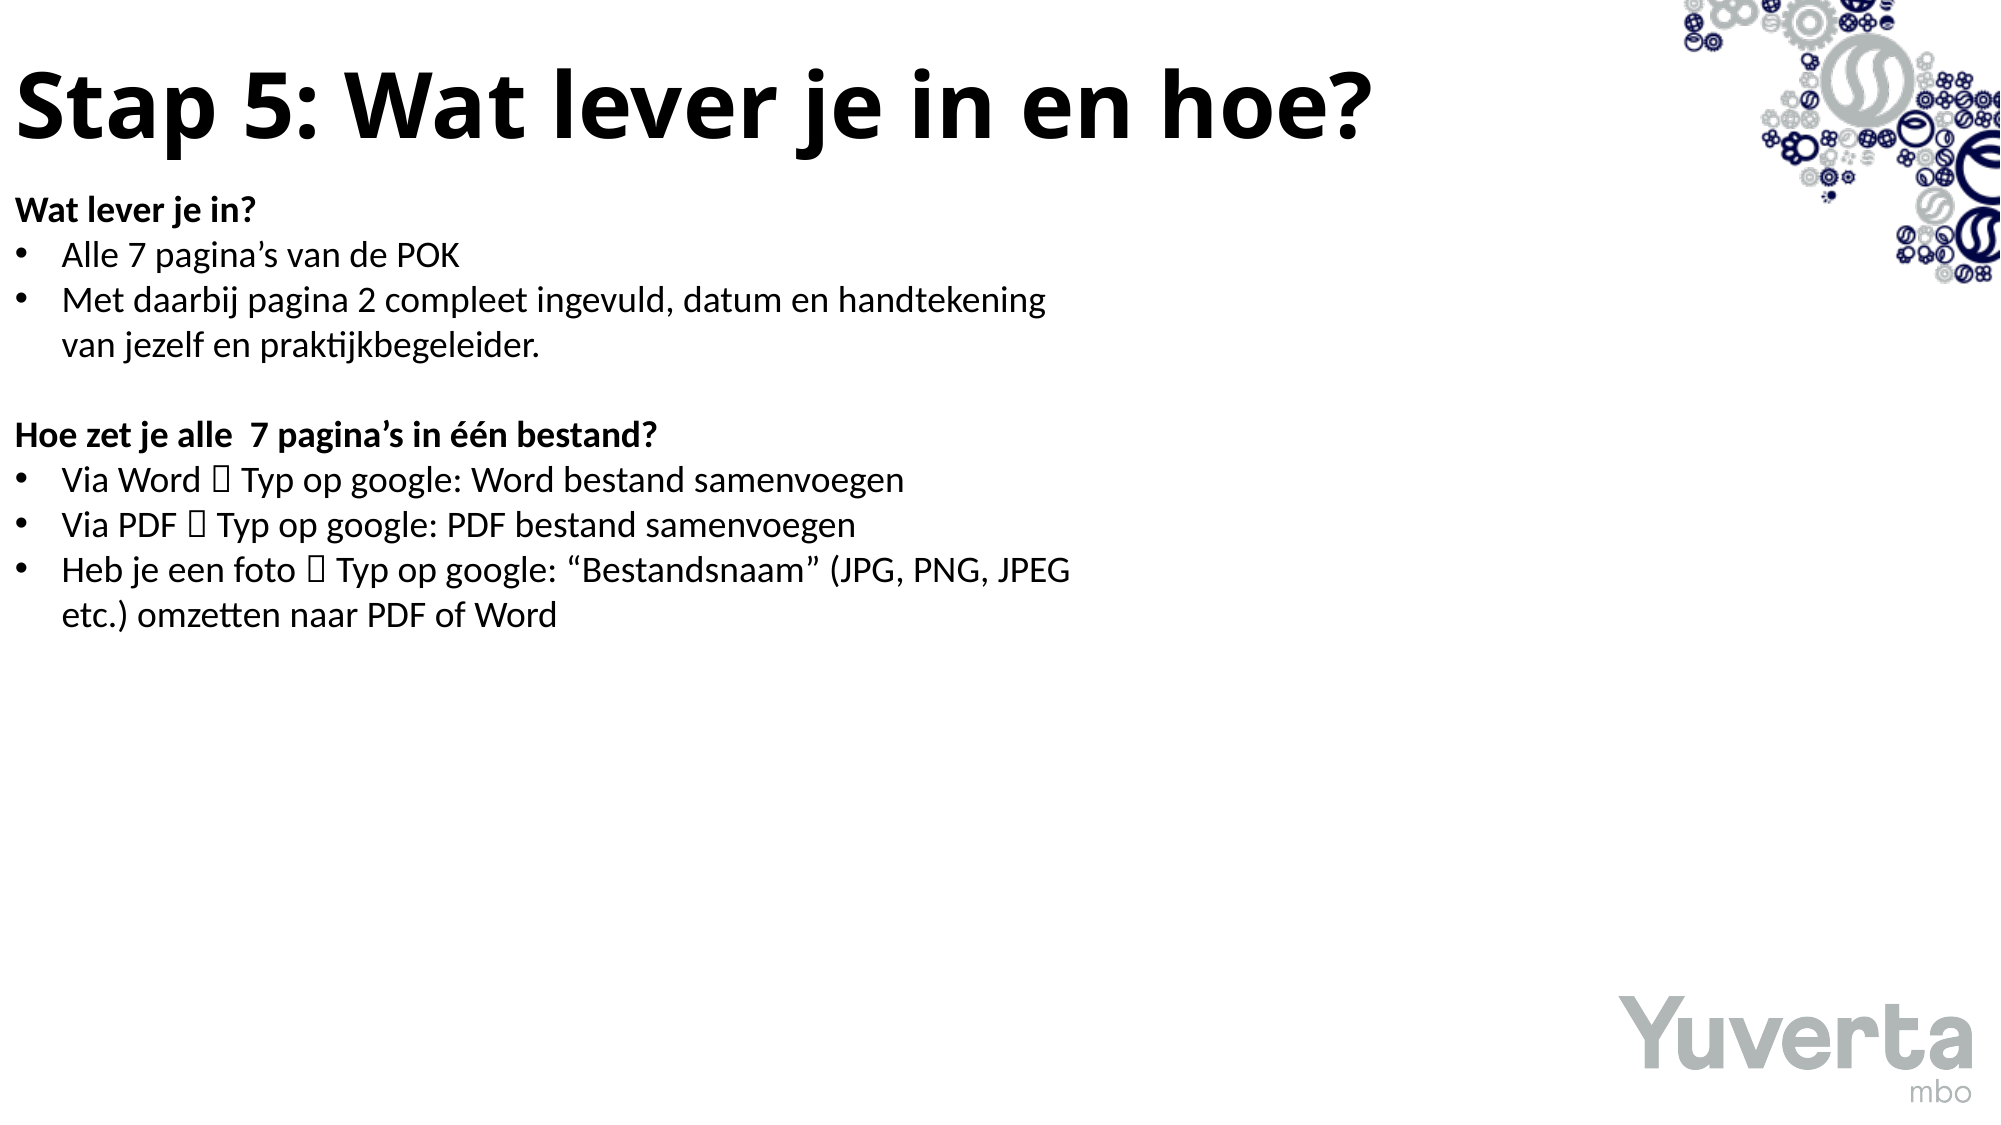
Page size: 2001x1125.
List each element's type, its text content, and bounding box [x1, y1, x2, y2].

picture [0, 0, 2000, 1125]
title Stap 5: Wat lever je in en hoe? [0, 0, 1725, 218]
text_box Wat lever je in? Alle 7 pagina’s van de POK Met daarbij pagina 2 compleet ingevuld, datum en handtekening van jezelf en praktijkbegeleider. Hoe zet je alle 7 pagina’s in één bestand? Via Word  Typ op google: Word bestand samenvoegen Via PDF  Typ op google: PDF bestand samenvoegen Heb je een foto  Typ op google: “Bestandsnaam” (JPG, PNG, JPEG etc.) omzetten naar PDF of Word [0, 178, 1117, 733]
